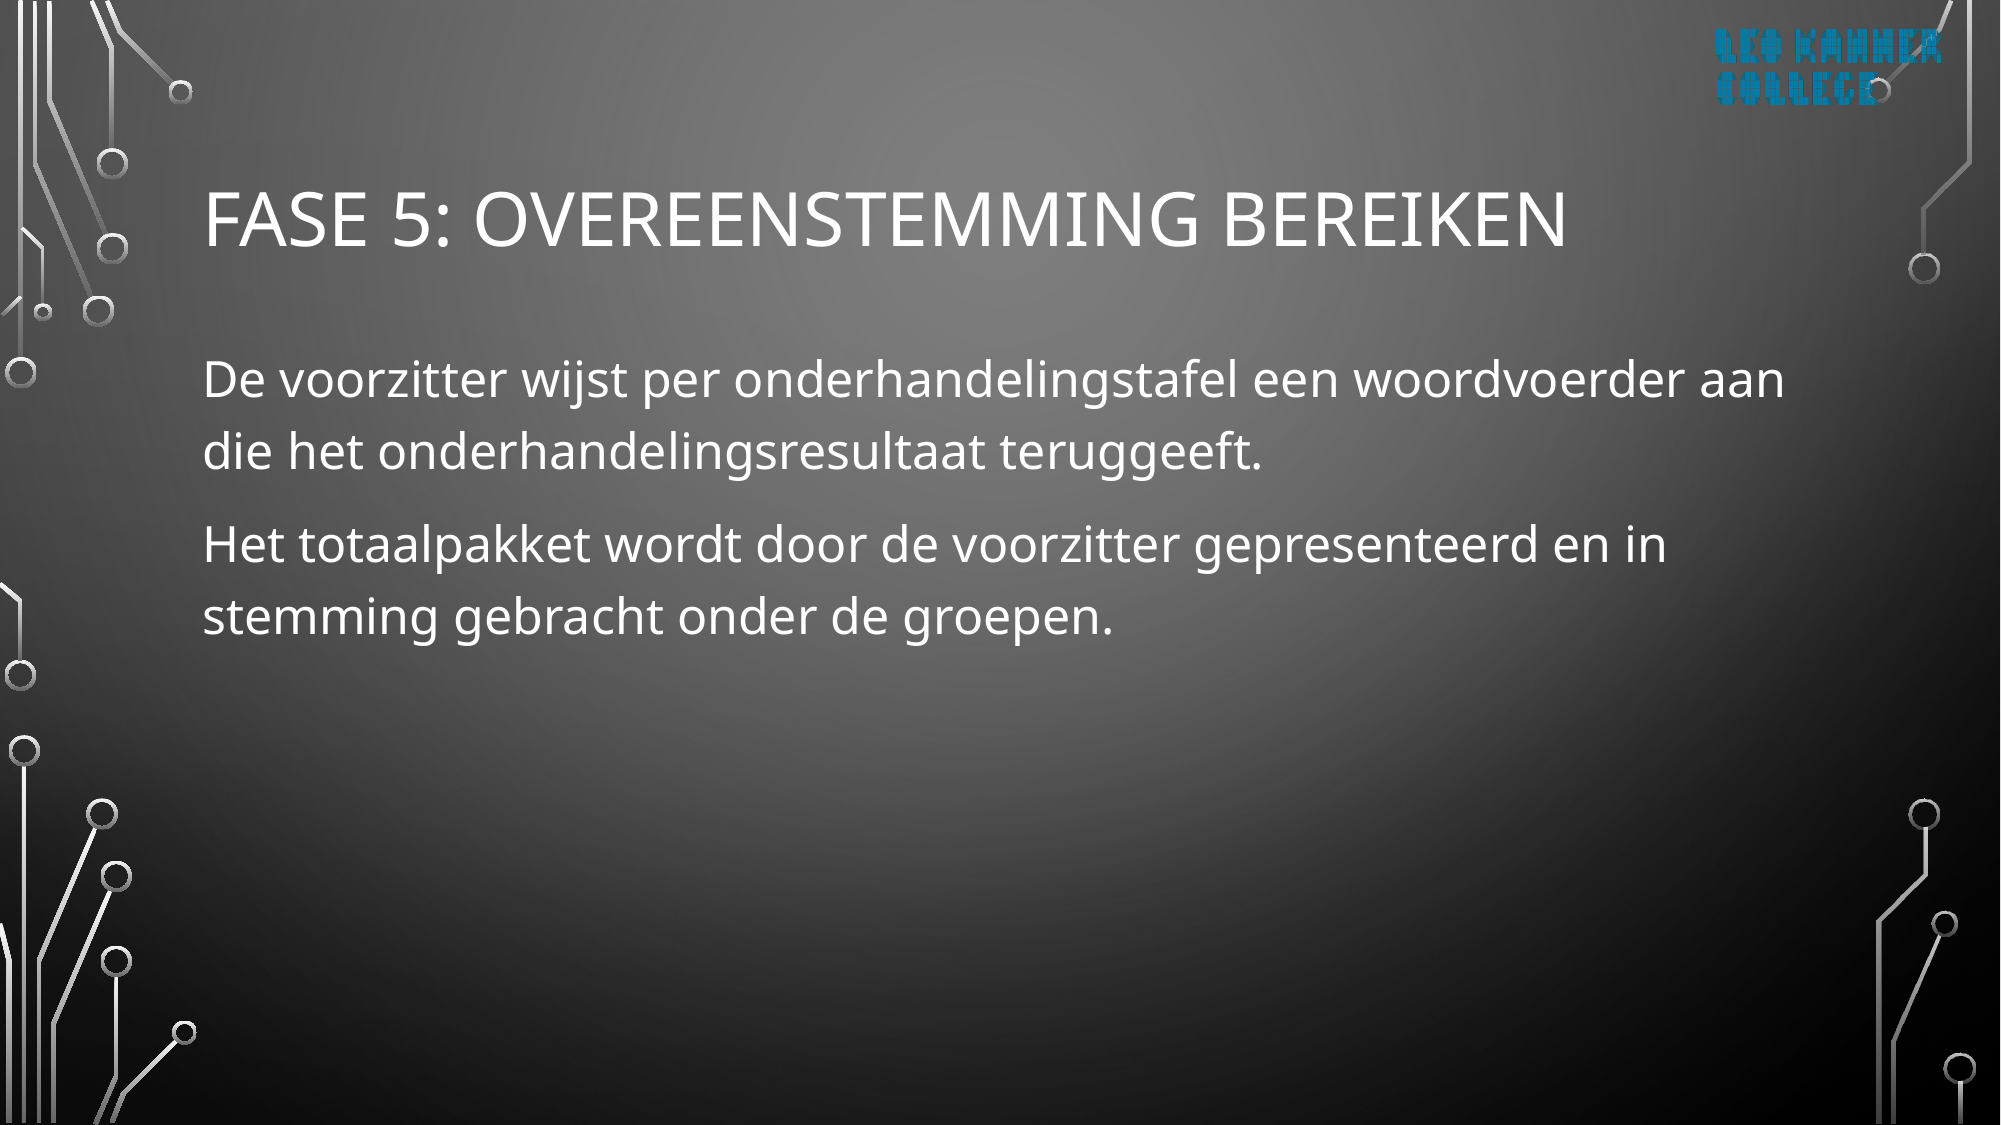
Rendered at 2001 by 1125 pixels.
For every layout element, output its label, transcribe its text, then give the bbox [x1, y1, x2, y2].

picture [1716, 29, 1941, 106]
picture [1801, 29, 1810, 37]
picture [1937, 41, 1941, 51]
text_box De voorzitter wijst per onderhandelingstafel een woordvoerder aan die het onderhandelingsresultaat teruggeeft. Het totaalpakket wordt door de voorzitter gepresenteerd en in stemming gebracht onder de groepen. [187, 328, 1813, 983]
title Fase 5: overeenstemming bereiken [187, 101, 1813, 328]
